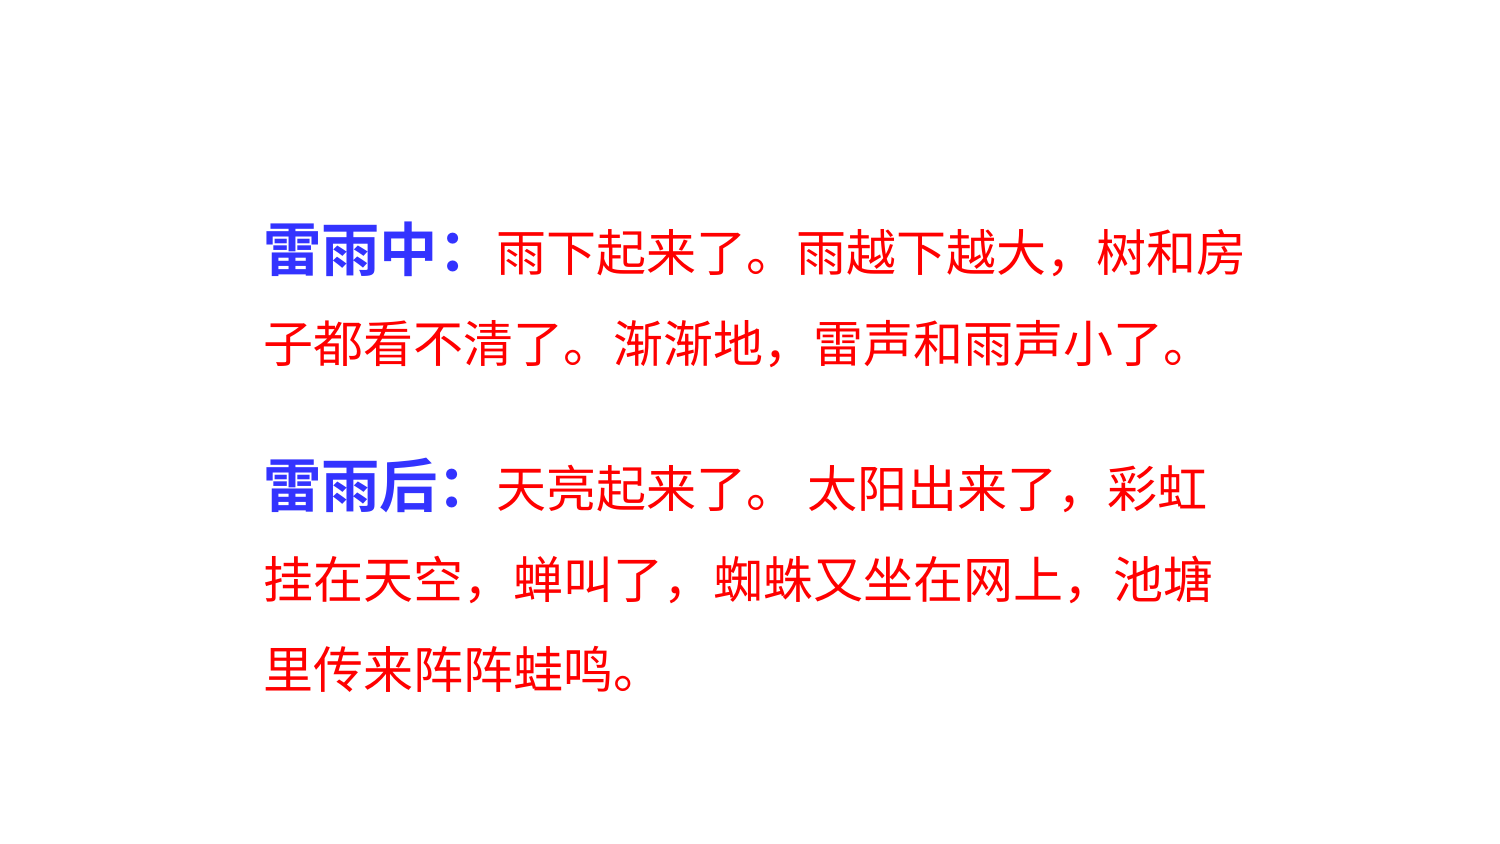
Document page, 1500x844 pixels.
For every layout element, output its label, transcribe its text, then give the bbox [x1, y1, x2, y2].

text_box 雷雨后：天亮起来了。 太阳出来了，彩虹挂在天空，蝉叫了，蜘蛛又坐在网上，池塘里传来阵阵蛙鸣。 [248, 406, 1252, 707]
text_box 雷雨中：雨下起来了。雨越下越大，树和房子都看不清了。渐渐地，雷声和雨声小了。 [248, 170, 1270, 381]
